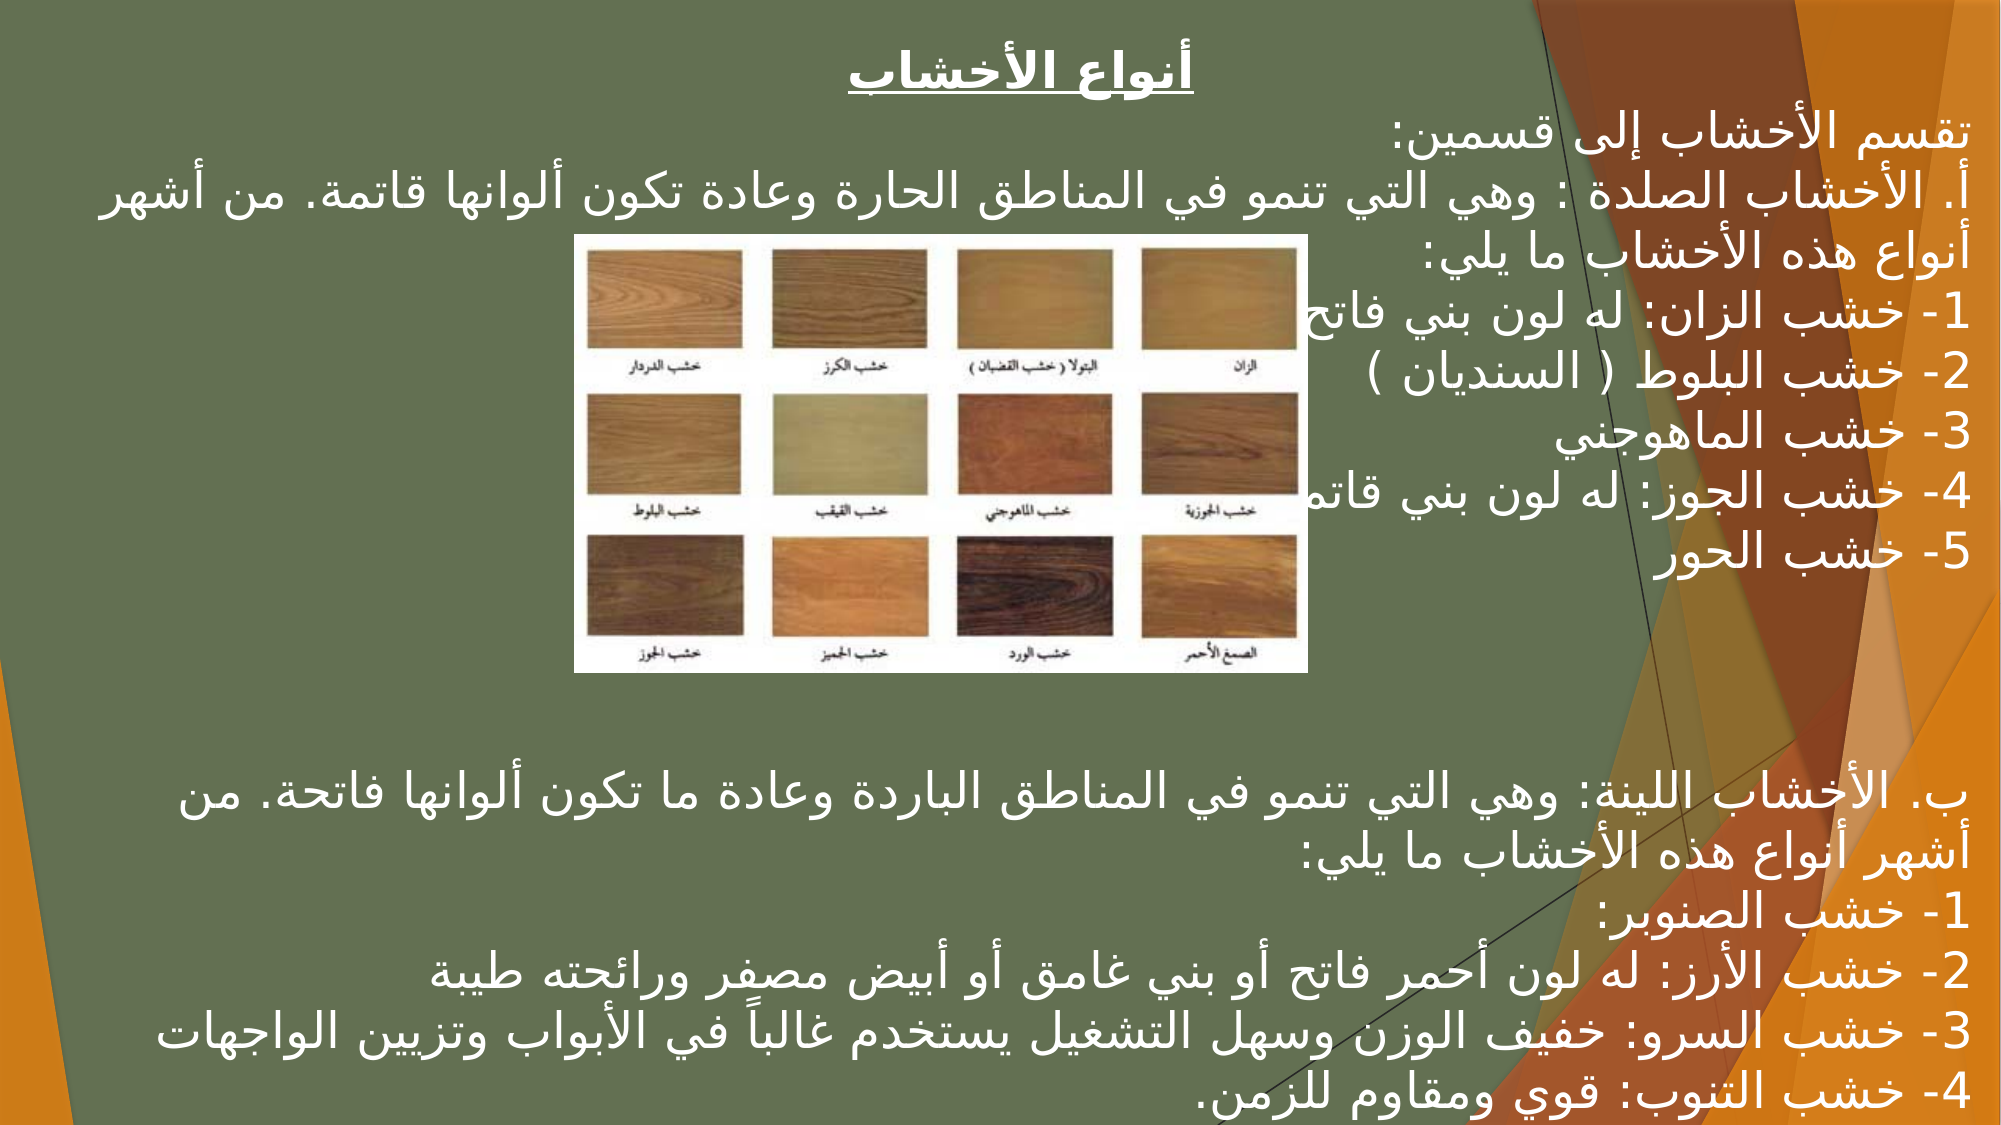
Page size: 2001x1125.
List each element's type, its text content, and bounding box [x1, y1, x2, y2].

text_box أنواع الأخشاب تقسم الأخشاب إلى قسمين: أ. الأخشاب الصلدة : وهي التي تنمو في المناطق الحارة وعادة تكون ألوانها قاتمة. من أشهر أنواع هذه الأخشاب ما يلي: 1- خشب الزان: له لون بني فاتح مائل للاحمرار. 2- خشب البلوط ( السنديان ) 3- خشب الماهوجني 4- خشب الجوز: له لون بني قاتم 5- خشب الحور ب. الأخشاب اللينة: وهي التي تنمو في المناطق الباردة وعادة ما تكون ألوانها فاتحة. من أشهر أنواع هذه الأخشاب ما يلي: 1- خشب الصنوبر: 2- خشب الأرز: له لون أحمر فاتح أو بني غامق أو أبيض مصفر ورائحته طيبة 3- خشب السرو: خفيف الوزن وسهل التشغيل يستخدم غالباً في الأبواب وتزيين الواجهات 4- خشب التنوب: قوي ومقاوم للزمن. 5- خشب اللاريس 6- خشب الشوكران [54, 30, 1988, 1125]
picture [573, 234, 1308, 673]
